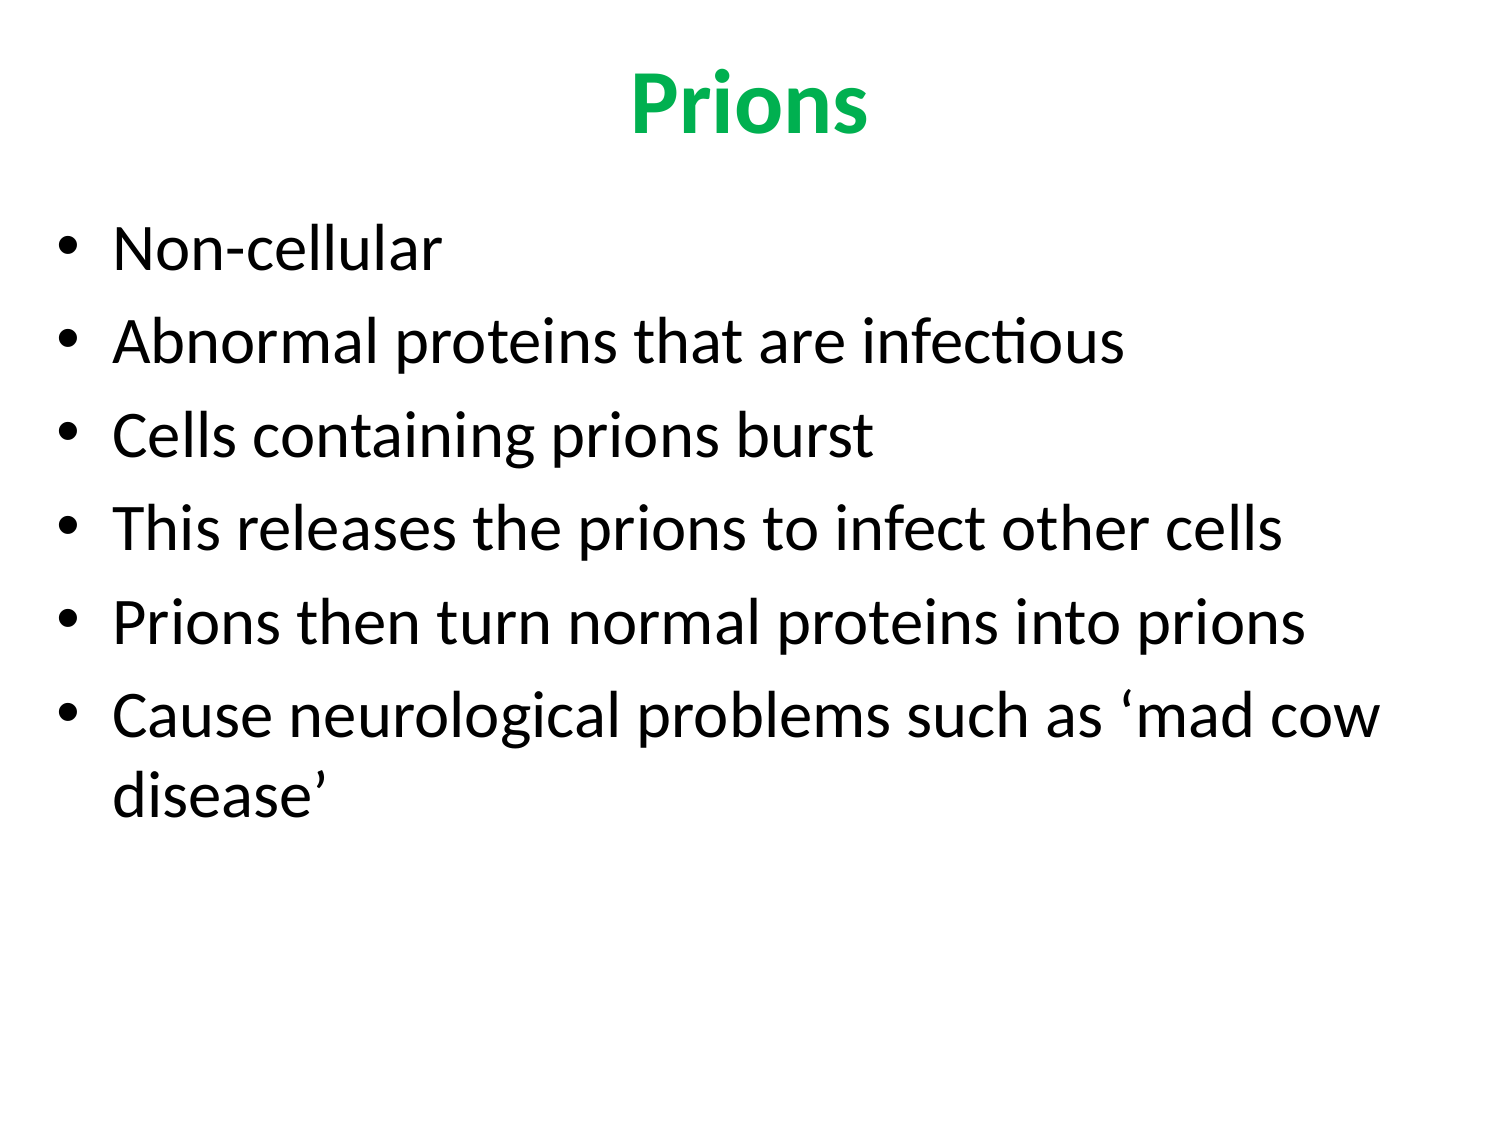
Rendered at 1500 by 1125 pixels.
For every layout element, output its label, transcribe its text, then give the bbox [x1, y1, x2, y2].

title Prions [0, 3, 1500, 191]
list Non-cellular Abnormal proteins that are infectious Cells containing prions burst This releases the prions to infect other cells Prions then turn normal proteins into prions Cause neurological problems such as ‘mad cow disease’ [41, 196, 1459, 1035]
